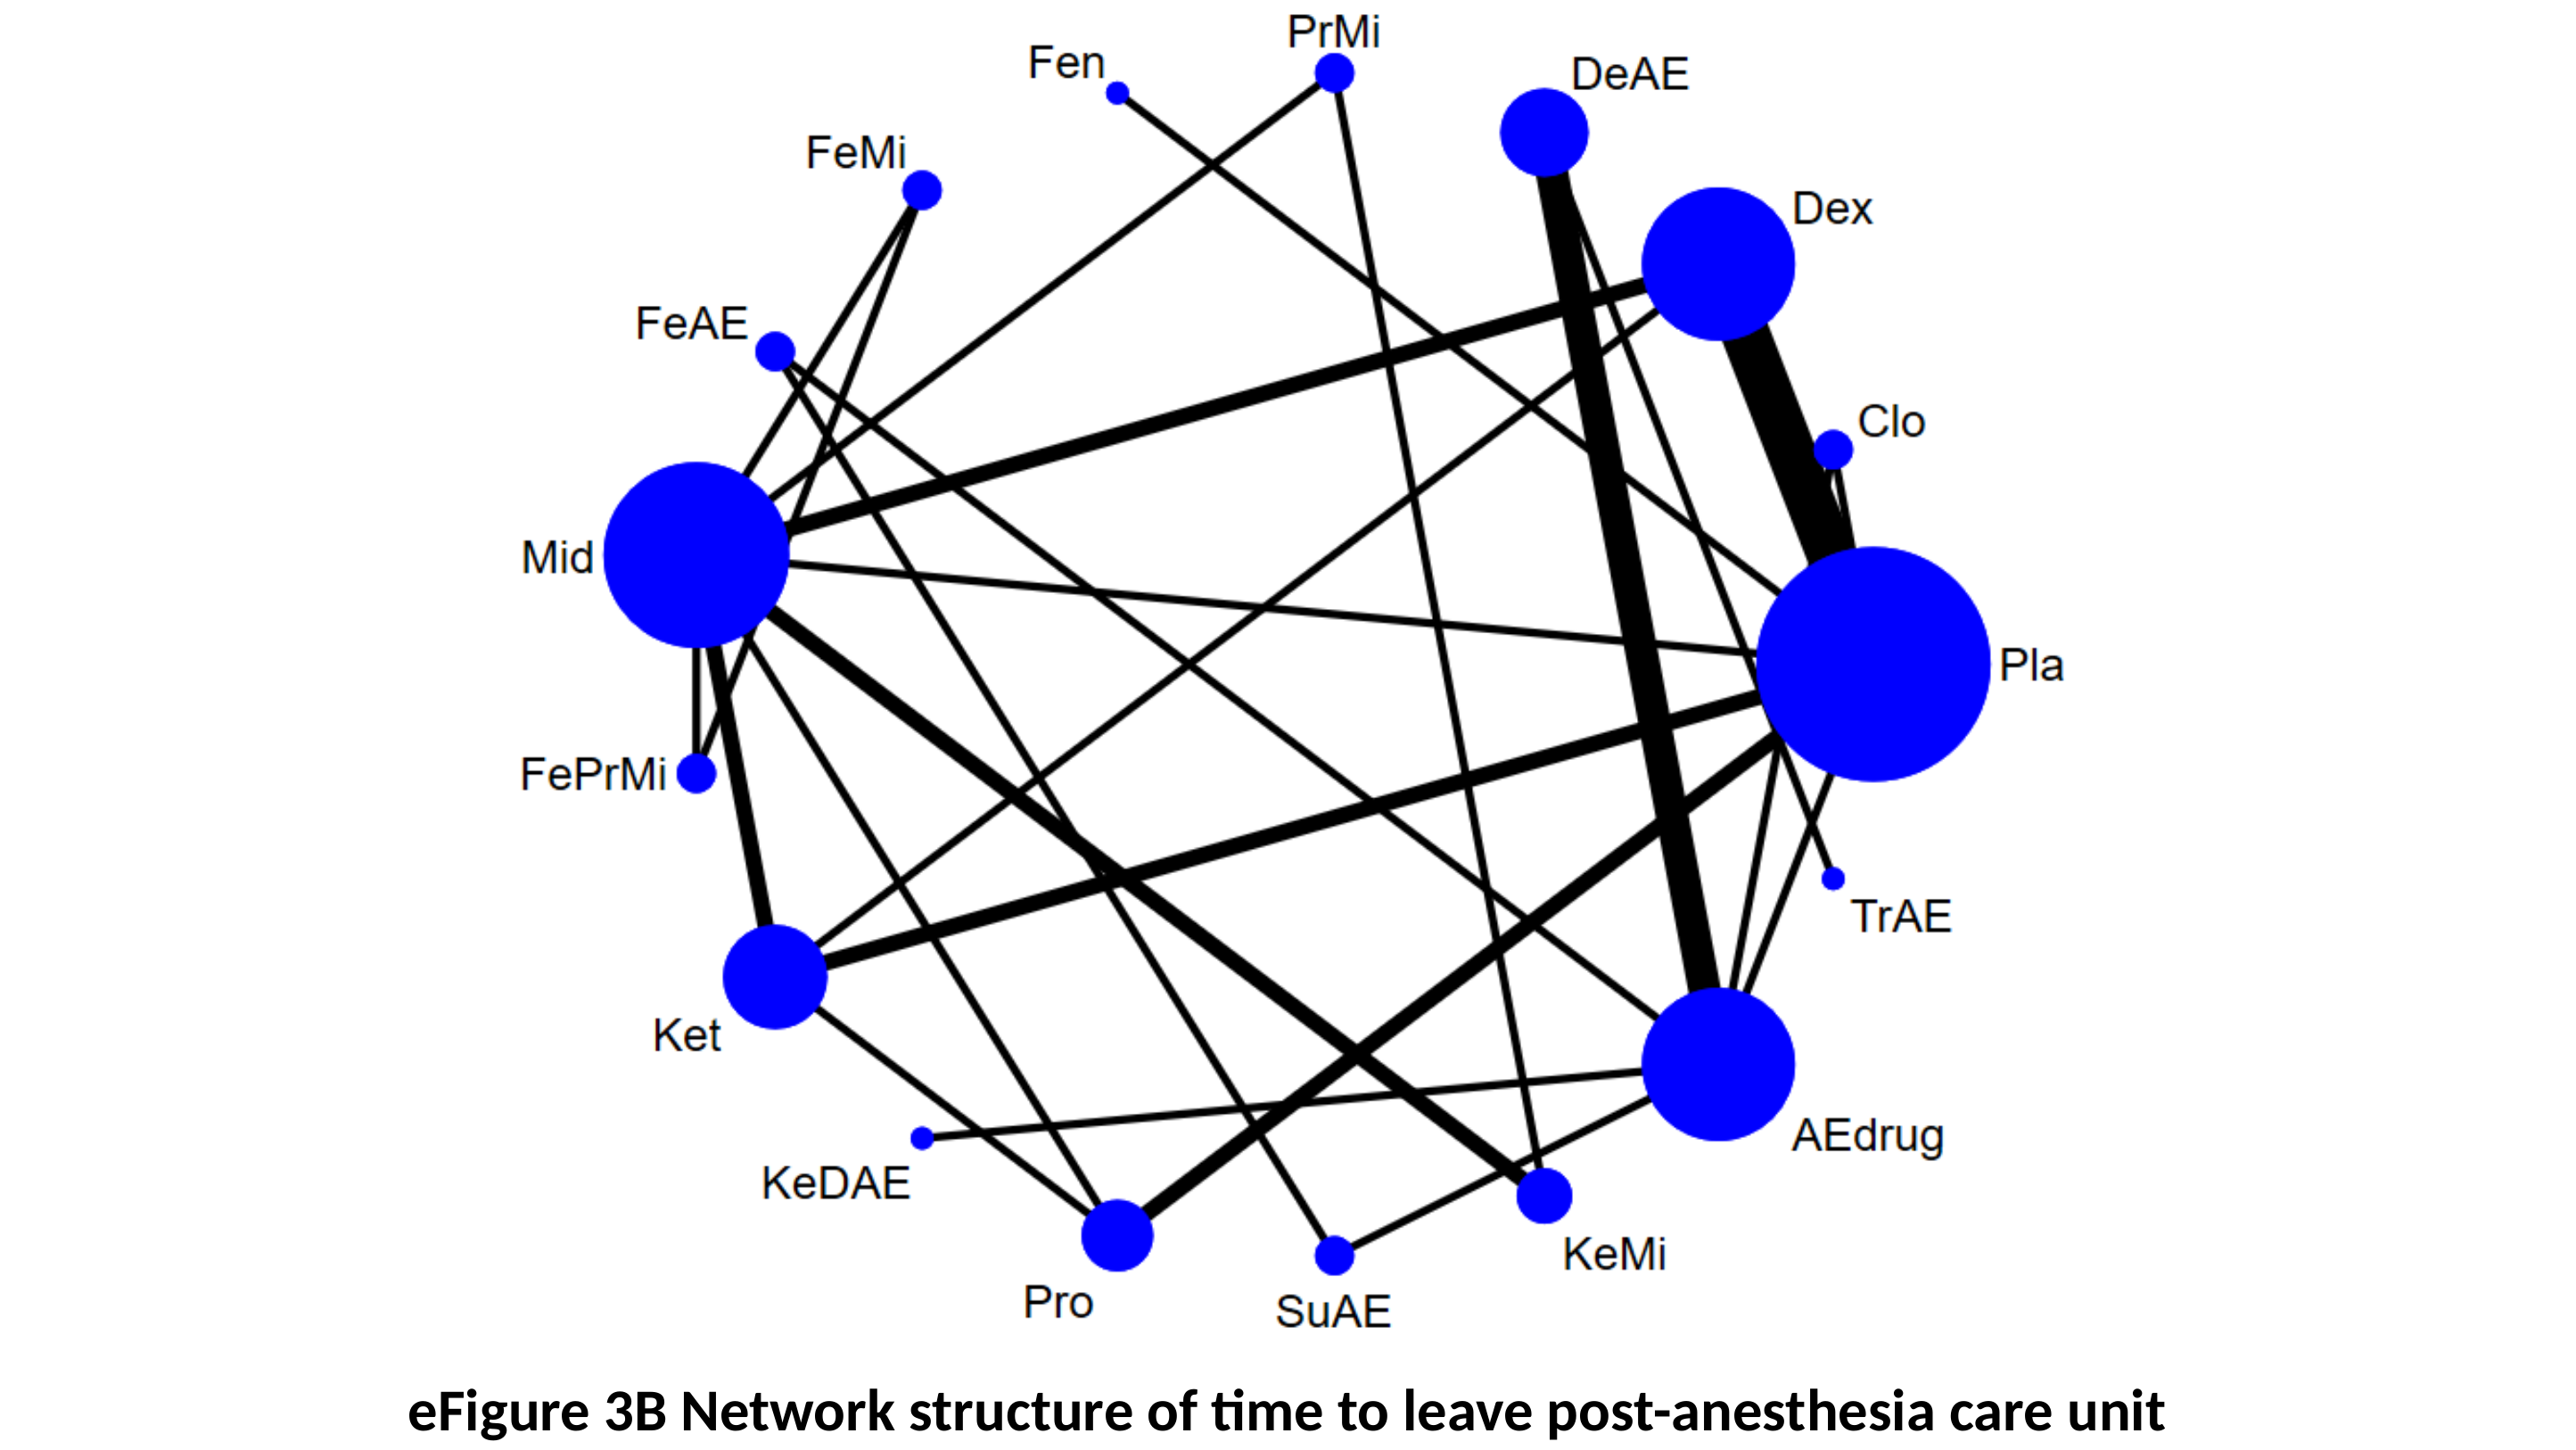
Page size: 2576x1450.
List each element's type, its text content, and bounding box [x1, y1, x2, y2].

picture [493, 0, 2078, 1365]
text_box eFigure 3B Network structure of time to leave post-anesthesia care unit [0, 1364, 2576, 1449]
